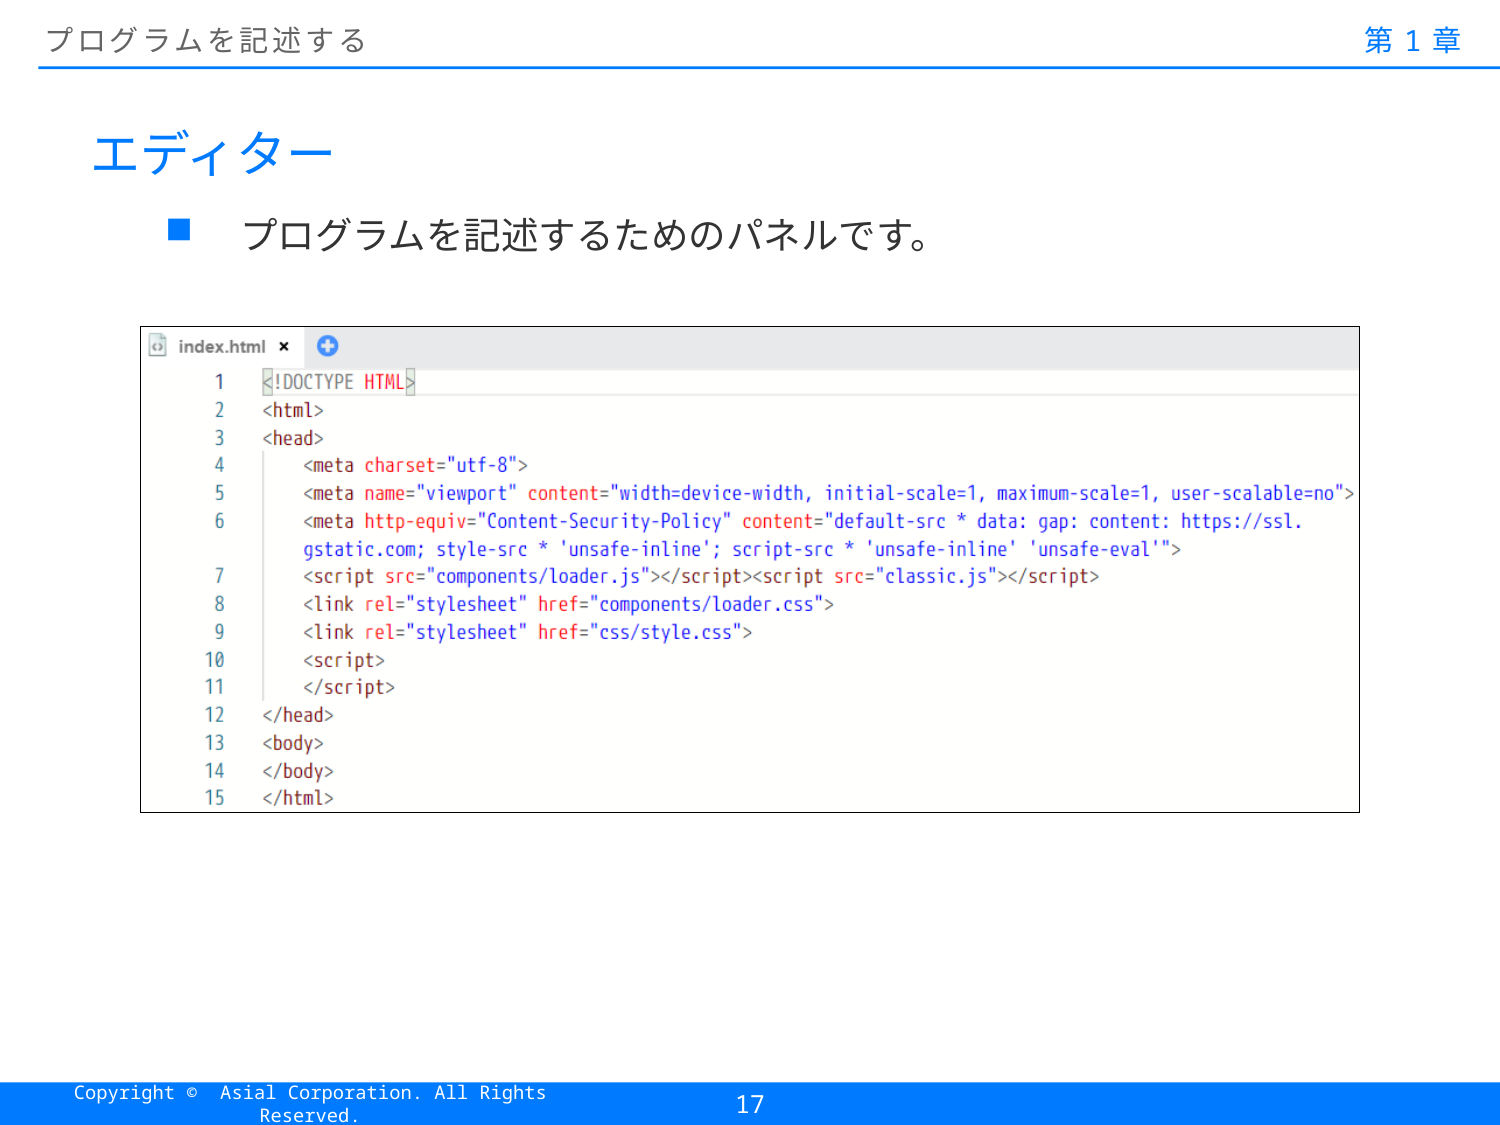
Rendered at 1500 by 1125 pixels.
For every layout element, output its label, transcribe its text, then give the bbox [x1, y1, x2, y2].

list 第1章 [702, 7, 1477, 72]
picture [140, 326, 1360, 813]
slide_number 17 [581, 1075, 919, 1125]
title プログラムを記述する [29, 7, 702, 72]
list エディター プログラムを記述するためのパネルです。 [75, 84, 1425, 988]
